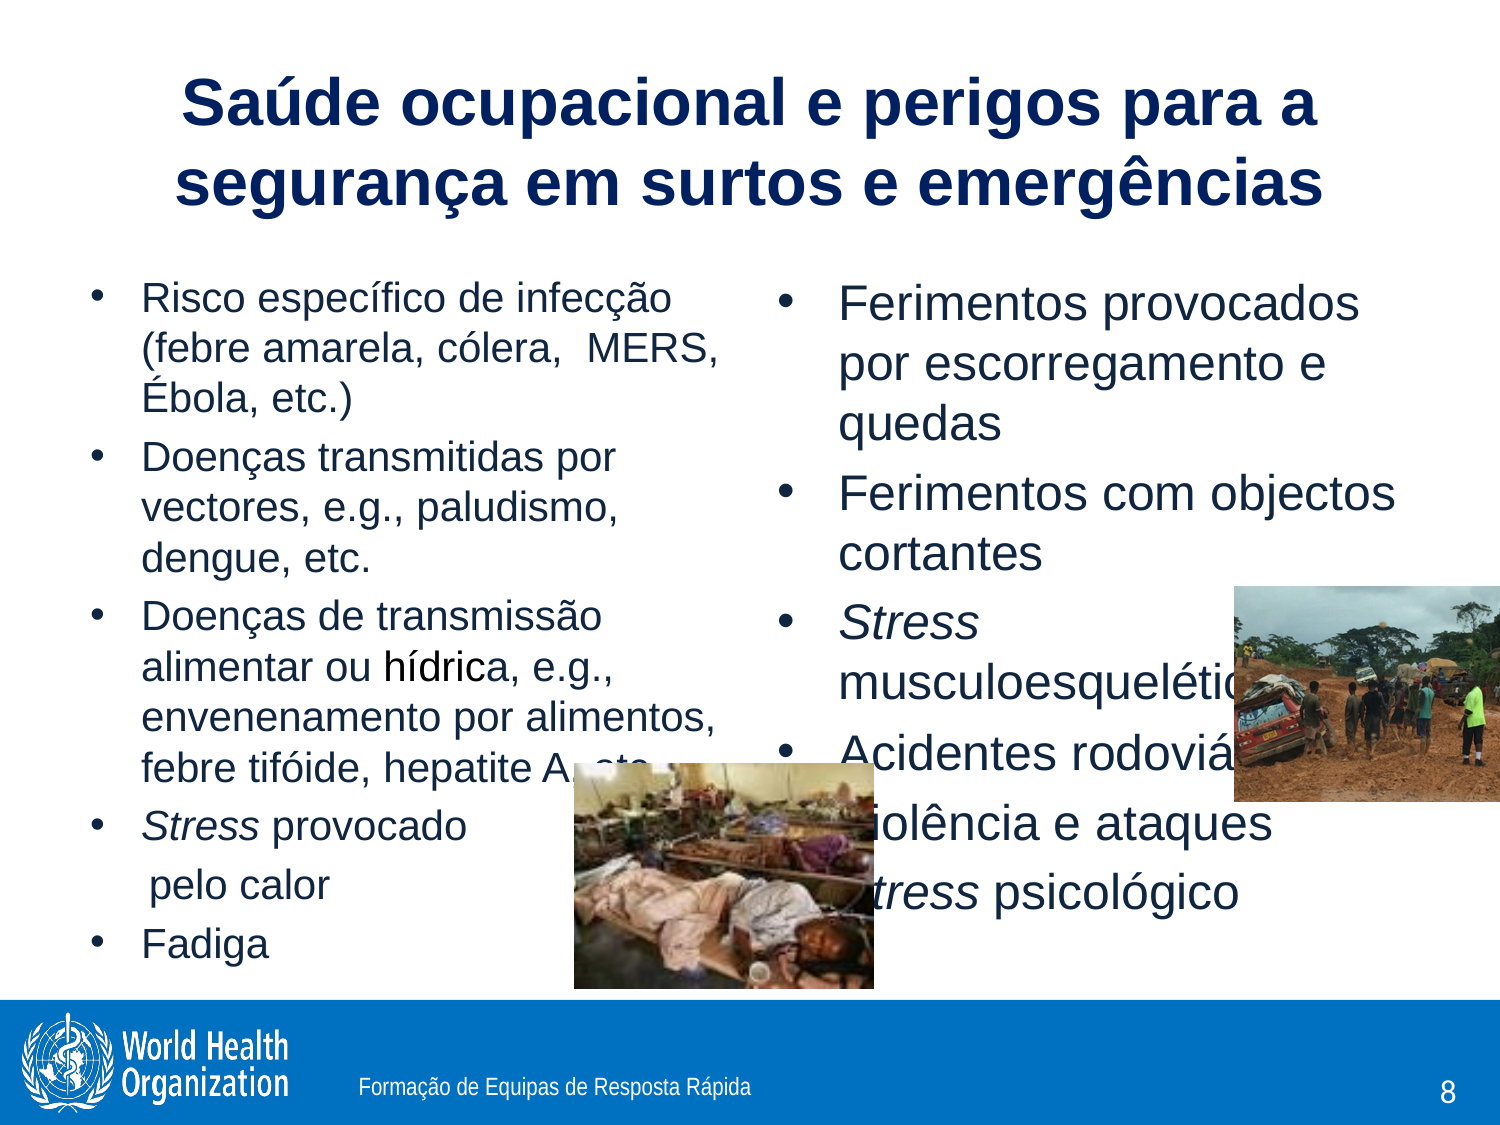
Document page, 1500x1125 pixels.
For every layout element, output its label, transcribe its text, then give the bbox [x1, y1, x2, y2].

list Risco específico de infecção (febre amarela, cólera, MERS, Ébola, etc.) Doenças transmitidas por vectores, e.g., paludismo, dengue, etc. Doenças de transmissão alimentar ou hídrica, e.g., envenenamento por alimentos, febre tifóide, hepatite A, etc. Stress provocado pelo calor Fadiga [75, 262, 738, 1005]
picture [1233, 585, 1500, 802]
picture [574, 762, 875, 989]
list Ferimentos provocados por escorregamento e quedas Ferimentos com objectos cortantes Stress musculoesquelético Acidentes rodoviários Violência e ataques Stress psicológico [762, 262, 1425, 1005]
title Saúde ocupacional e perigos para a segurança em surtos e emergências [75, 45, 1425, 233]
picture [21, 1012, 288, 1113]
